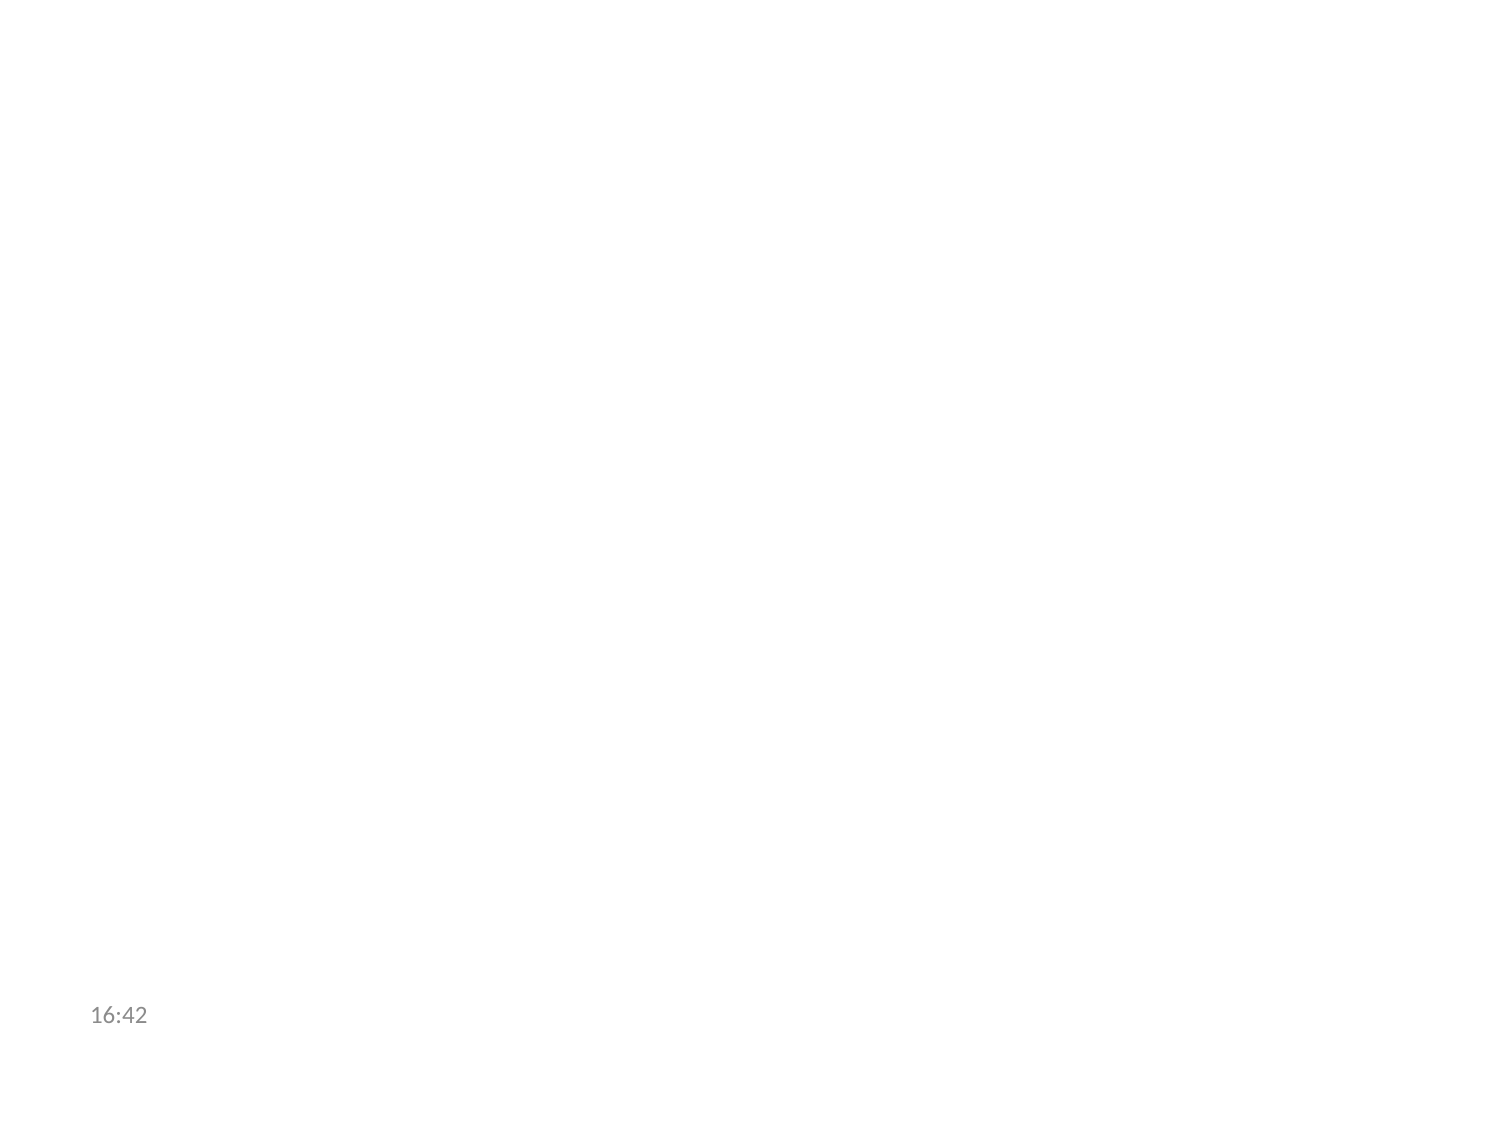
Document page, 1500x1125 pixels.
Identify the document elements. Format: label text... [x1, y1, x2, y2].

text_box 15:35 [75, 983, 425, 1044]
